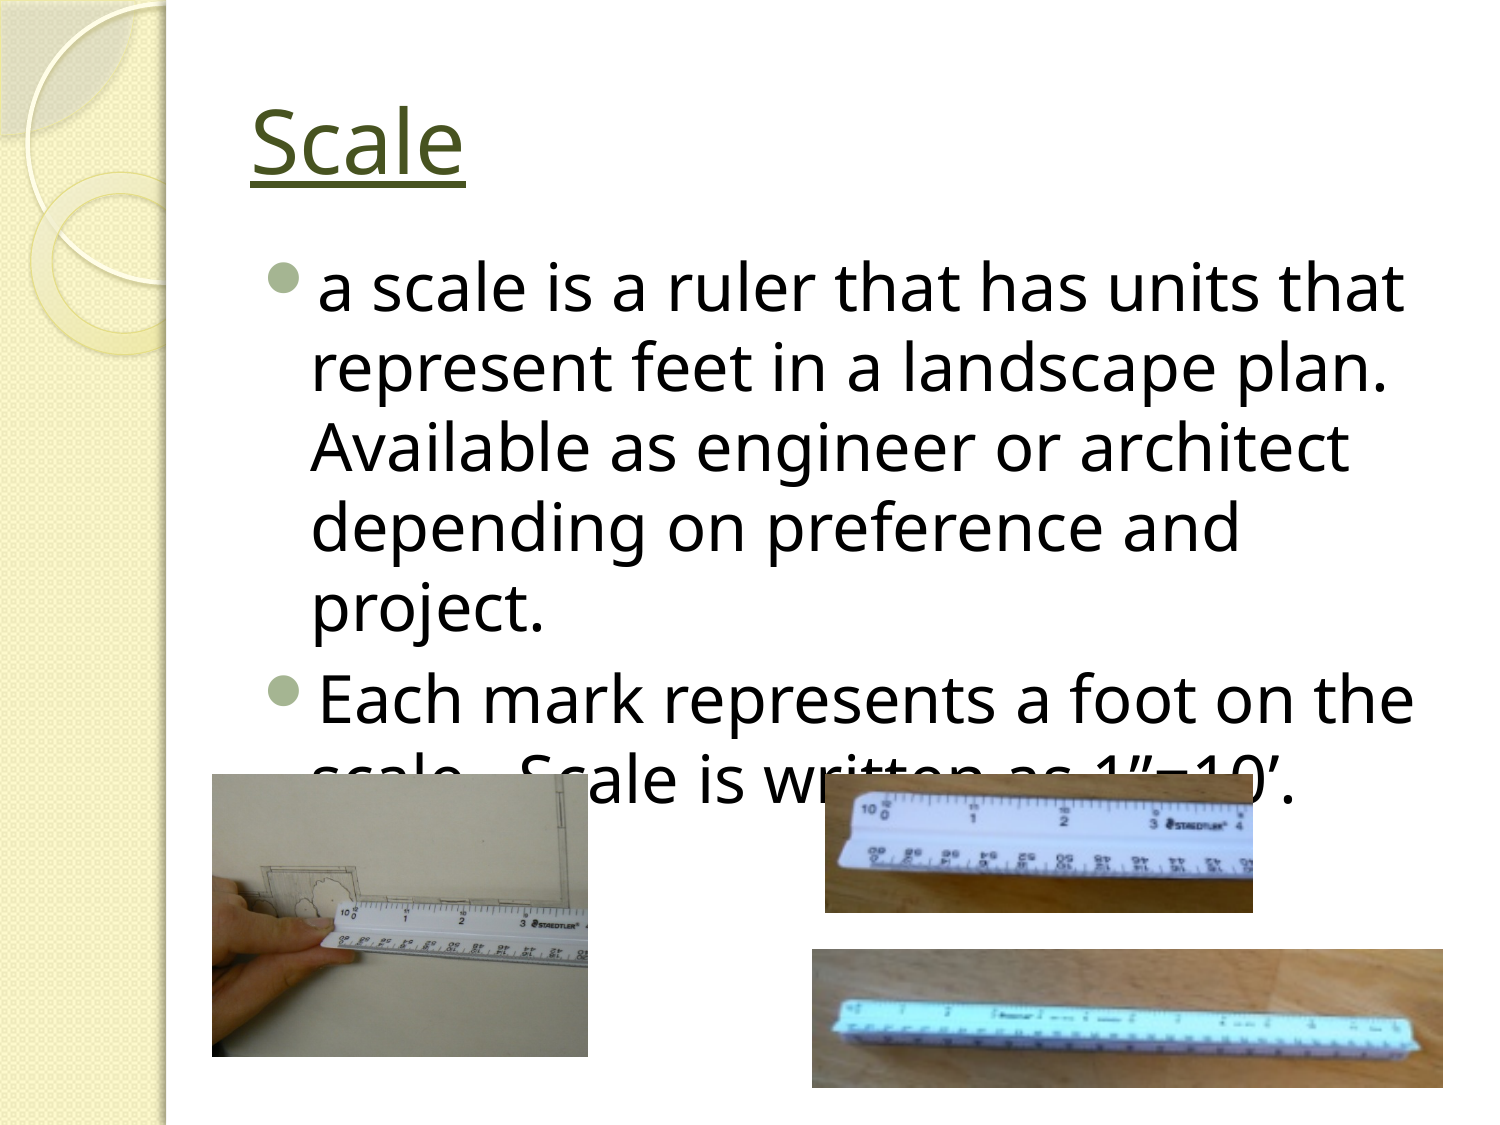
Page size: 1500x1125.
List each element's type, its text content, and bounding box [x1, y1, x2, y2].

list a scale is a ruler that has units that represent feet in a landscape plan. Available as engineer or architect depending on preference and project. Each mark represents a foot on the scale. Scale is written as 1”=10’. [235, 237, 1466, 1025]
picture [212, 774, 588, 1057]
picture [824, 774, 1253, 913]
picture [812, 949, 1443, 1088]
title Scale [235, 45, 1466, 233]
